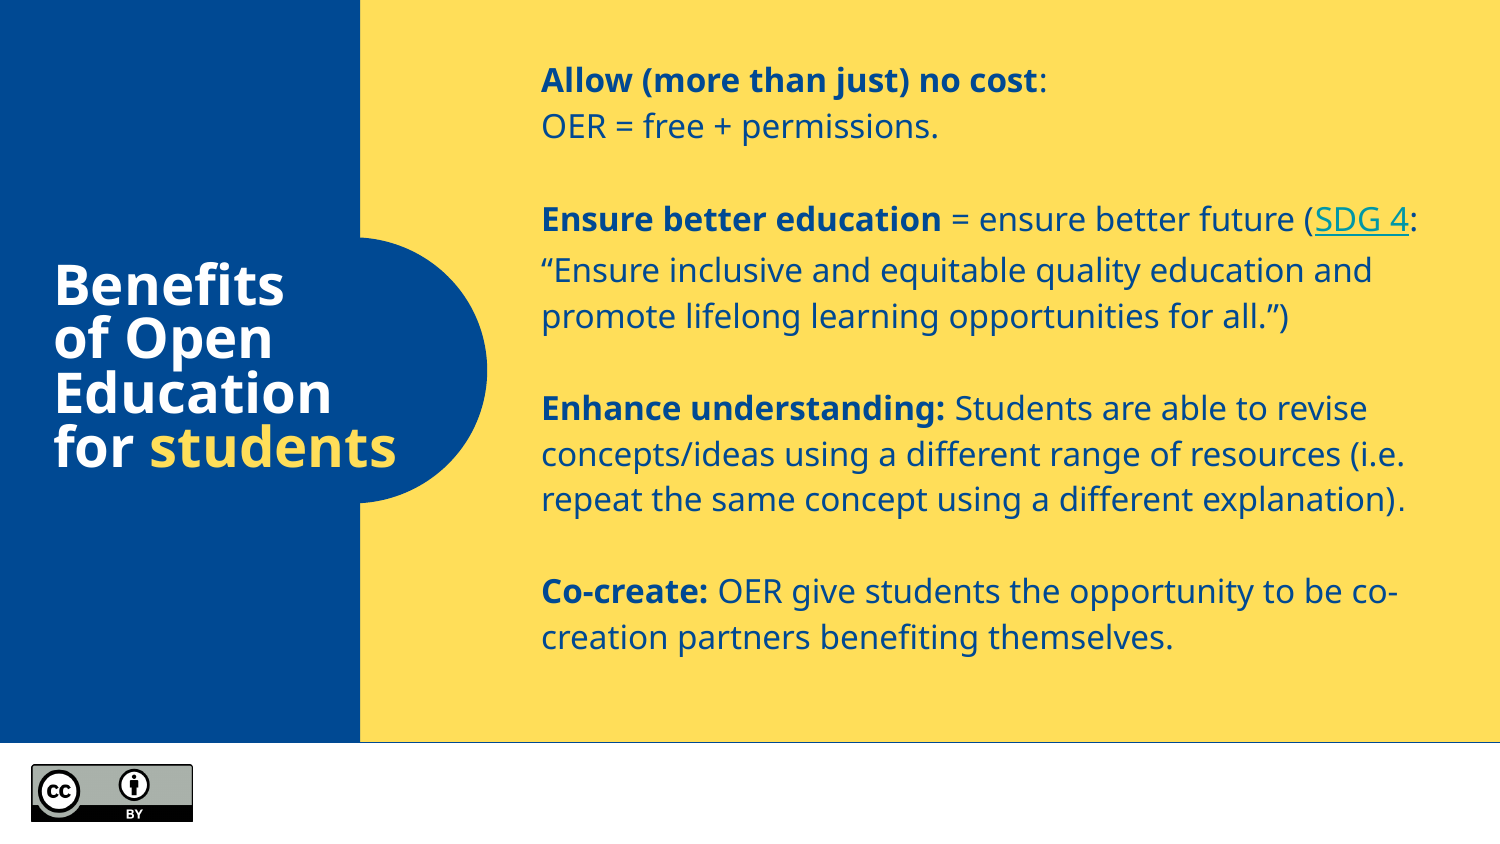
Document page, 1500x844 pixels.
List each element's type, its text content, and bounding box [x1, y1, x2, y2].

text_box [300, 493, 405, 504]
text_box [304, 237, 401, 246]
text_box Allow (more than just) no cost: OER = free + permissions. Ensure better education = ensure better future (SDG 4: “Ensure inclusive and equitable quality education and promote lifelong learning opportunities for all.”) Enhance understanding: Students are able to revise concepts/ideas using a different range of resources (i.e. repeat the same concept using a different explanation). Co-create: OER give students the opportunity to be co-creation partners benefiting themselves. [526, 38, 1439, 672]
text_box [0, 750, 1500, 844]
text_box Benefits of Open Education for students [38, 246, 421, 493]
text_box [0, 0, 361, 742]
picture [31, 764, 193, 822]
text_box [421, 255, 488, 485]
